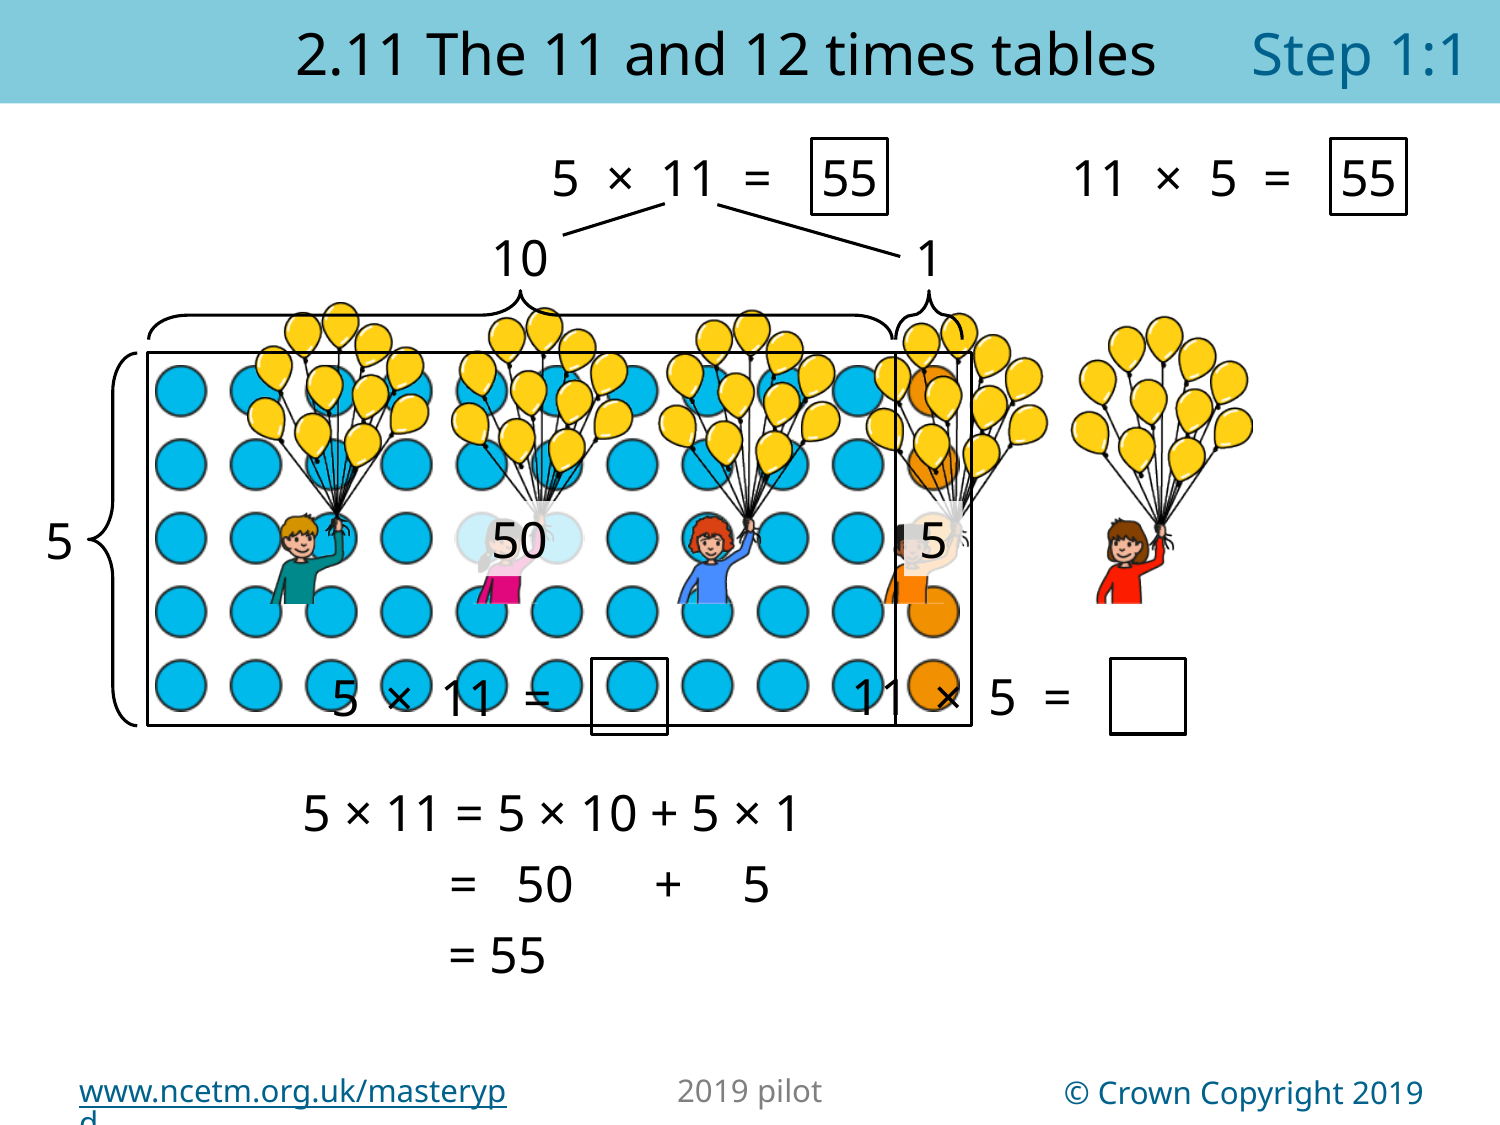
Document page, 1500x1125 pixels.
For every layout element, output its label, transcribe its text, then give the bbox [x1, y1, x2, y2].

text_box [562, 203, 666, 236]
picture [247, 302, 1253, 604]
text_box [147, 352, 973, 726]
text_box 5 × 11 = 5 × 10 + 5 × 1 [287, 774, 832, 850]
text_box [148, 315, 242, 340]
text_box 55 [1324, 138, 1412, 214]
text_box 5 × 11 = [536, 138, 788, 214]
text_box [88, 353, 138, 726]
list 2.11 The 11 and 12 times tables Step 1:1 [0, 0, 1500, 104]
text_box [430, 845, 786, 922]
text_box = 55 [433, 929, 562, 992]
text_box 55 [806, 138, 894, 203]
text_box 1 [900, 218, 959, 294]
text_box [717, 204, 901, 258]
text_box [309, 658, 1187, 735]
text_box 5 [30, 501, 89, 577]
text_box [517, 290, 524, 300]
text_box 10 [476, 218, 564, 294]
text_box 11 × 5 = [1056, 138, 1308, 214]
